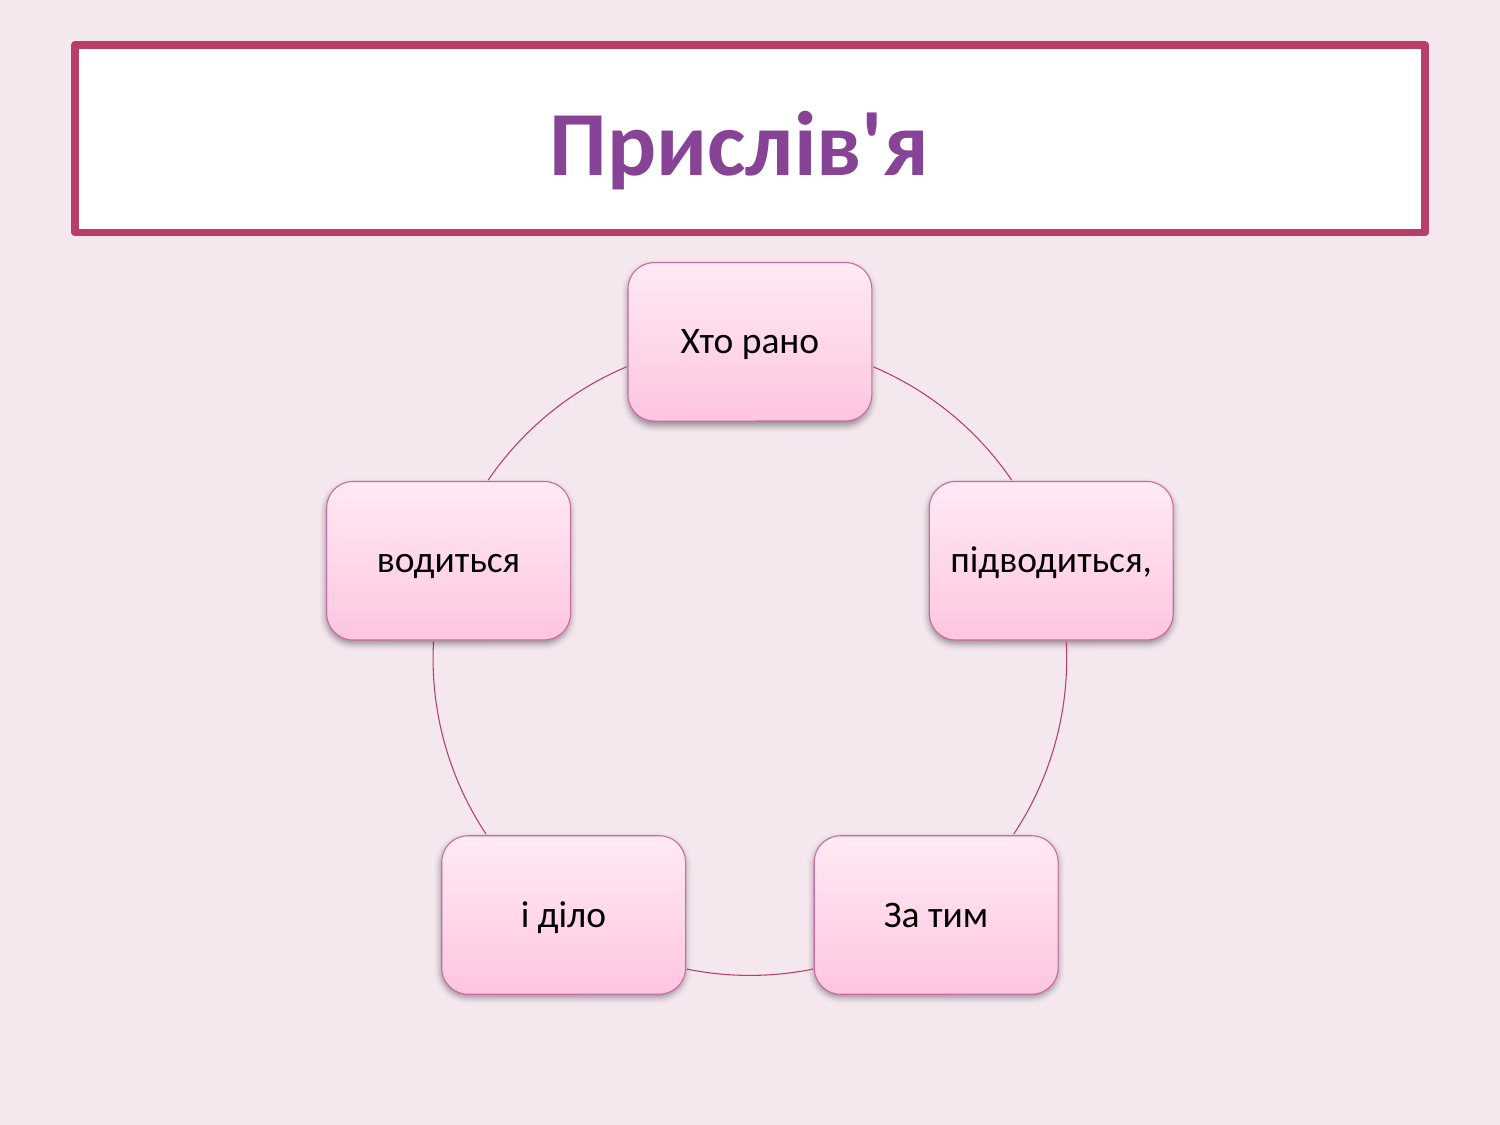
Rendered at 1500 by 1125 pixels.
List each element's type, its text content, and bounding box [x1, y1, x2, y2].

title Прислів'я [71, 41, 1429, 236]
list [74, 262, 1425, 1005]
